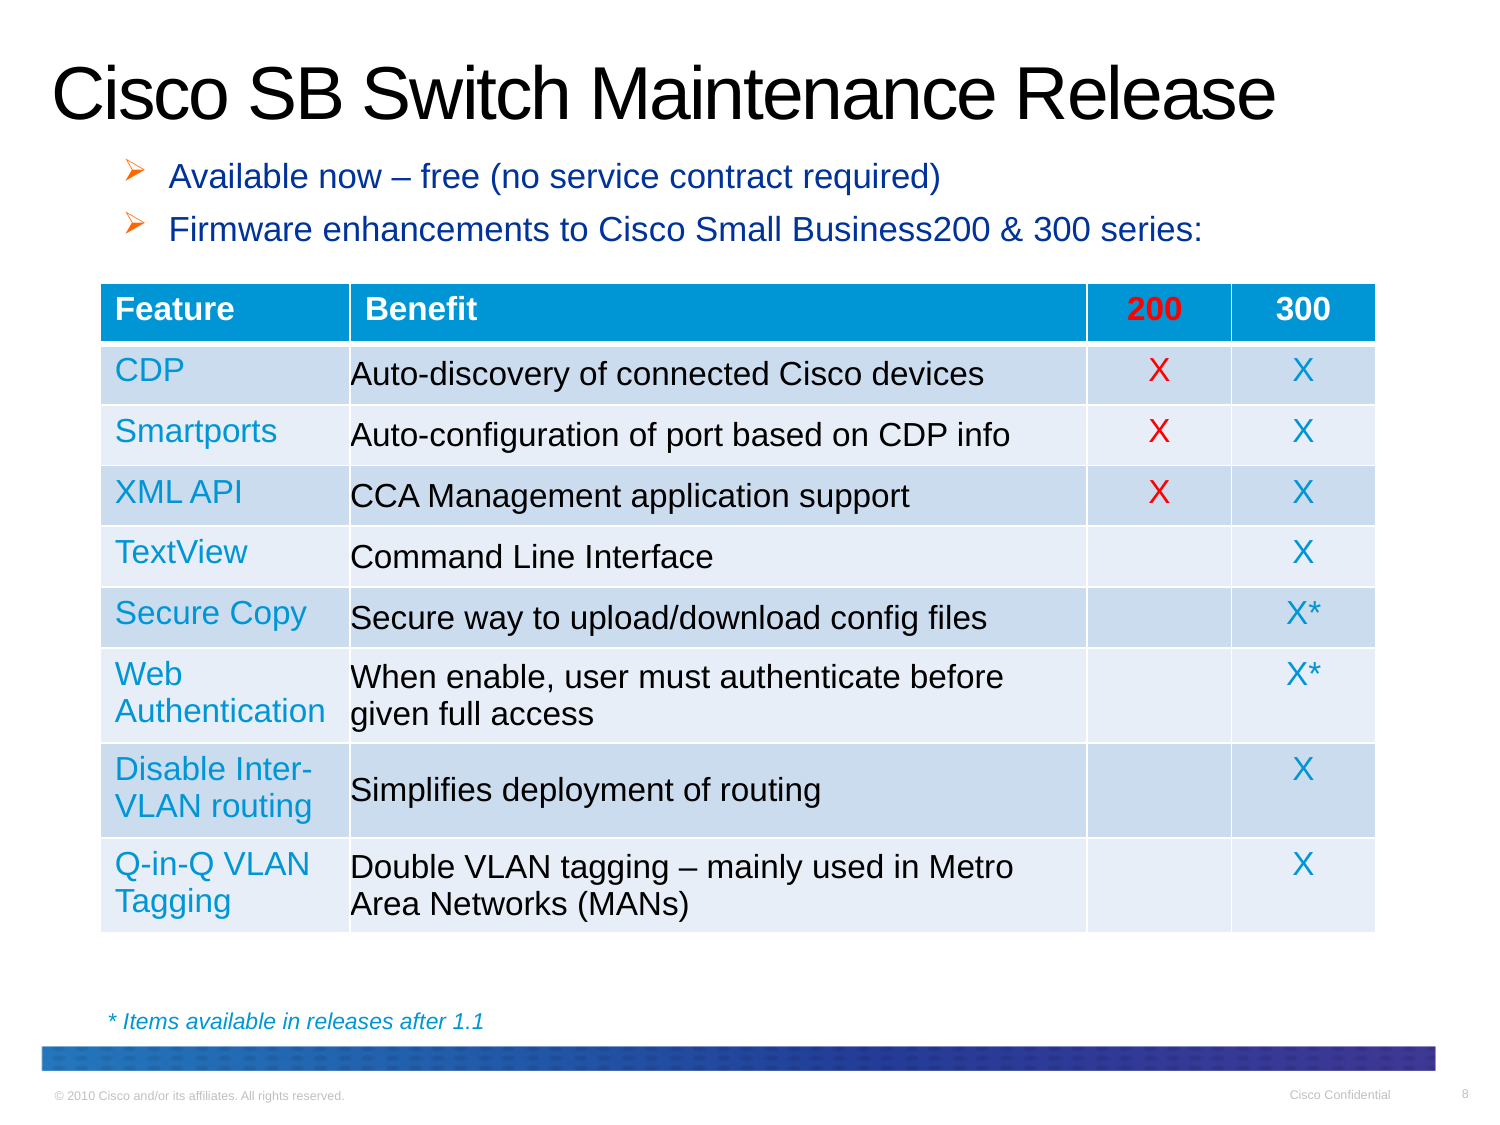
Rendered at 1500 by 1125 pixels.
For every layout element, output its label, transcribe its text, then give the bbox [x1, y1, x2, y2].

table_cell Double VLAN tagging – mainly used in Metro Area Networks (MANs) [351, 839, 1086, 932]
table_cell When enable, user must authenticate before given full access [351, 649, 1086, 742]
title Cisco SB Switch Maintenance Release [37, 4, 1447, 142]
table_cell [1088, 527, 1231, 586]
table_cell Secure way to upload/download config files [351, 588, 1086, 647]
table_header 300 [1232, 284, 1375, 341]
table_cell [1088, 588, 1231, 647]
table_cell [1088, 744, 1231, 837]
table_cell X [1232, 744, 1375, 837]
table_cell Secure Copy [101, 588, 349, 647]
table_cell CCA Management application support [351, 466, 1086, 525]
table_cell X [1088, 466, 1231, 525]
table_header Benefit [351, 284, 1086, 341]
table_cell Web Authentication [101, 649, 349, 742]
picture [43, 1047, 1435, 1070]
table_cell Smartports [101, 406, 349, 465]
table_cell CDP [101, 347, 349, 404]
text_box * Items available in releases after 1.1 [92, 999, 500, 1042]
table_cell X [1232, 406, 1375, 465]
table_cell Auto-discovery of connected Cisco devices [351, 347, 1086, 404]
table_header Feature [101, 284, 349, 341]
table_cell X [1232, 347, 1375, 404]
table_cell X* [1232, 649, 1375, 742]
table_cell TextView [101, 527, 349, 586]
table_cell X [1088, 347, 1231, 404]
list Available now – free (no service contract required) Firmware enhancements to Cisco Small Business200 & 300 series: Command line reference guide: http://www.cisco.com/en/US/products/ps10898/prod_command_reference_list.html [107, 153, 1411, 740]
table_cell X [1232, 839, 1375, 932]
table_header 200 [1088, 284, 1231, 341]
table_cell Q-in-Q VLAN Tagging [101, 839, 349, 932]
table_cell X* [1232, 588, 1375, 647]
table_cell Simplifies deployment of routing [351, 744, 1086, 837]
table_cell [1088, 839, 1231, 932]
table_cell [1088, 649, 1231, 742]
table_cell Auto-configuration of port based on CDP info [351, 406, 1086, 465]
table_cell XML API [101, 466, 349, 525]
table_cell X [1232, 527, 1375, 586]
table_cell Disable Inter-VLAN routing [101, 744, 349, 837]
table_cell X [1088, 406, 1231, 465]
table_cell X [1232, 466, 1375, 525]
table_cell Command Line Interface [351, 527, 1086, 586]
